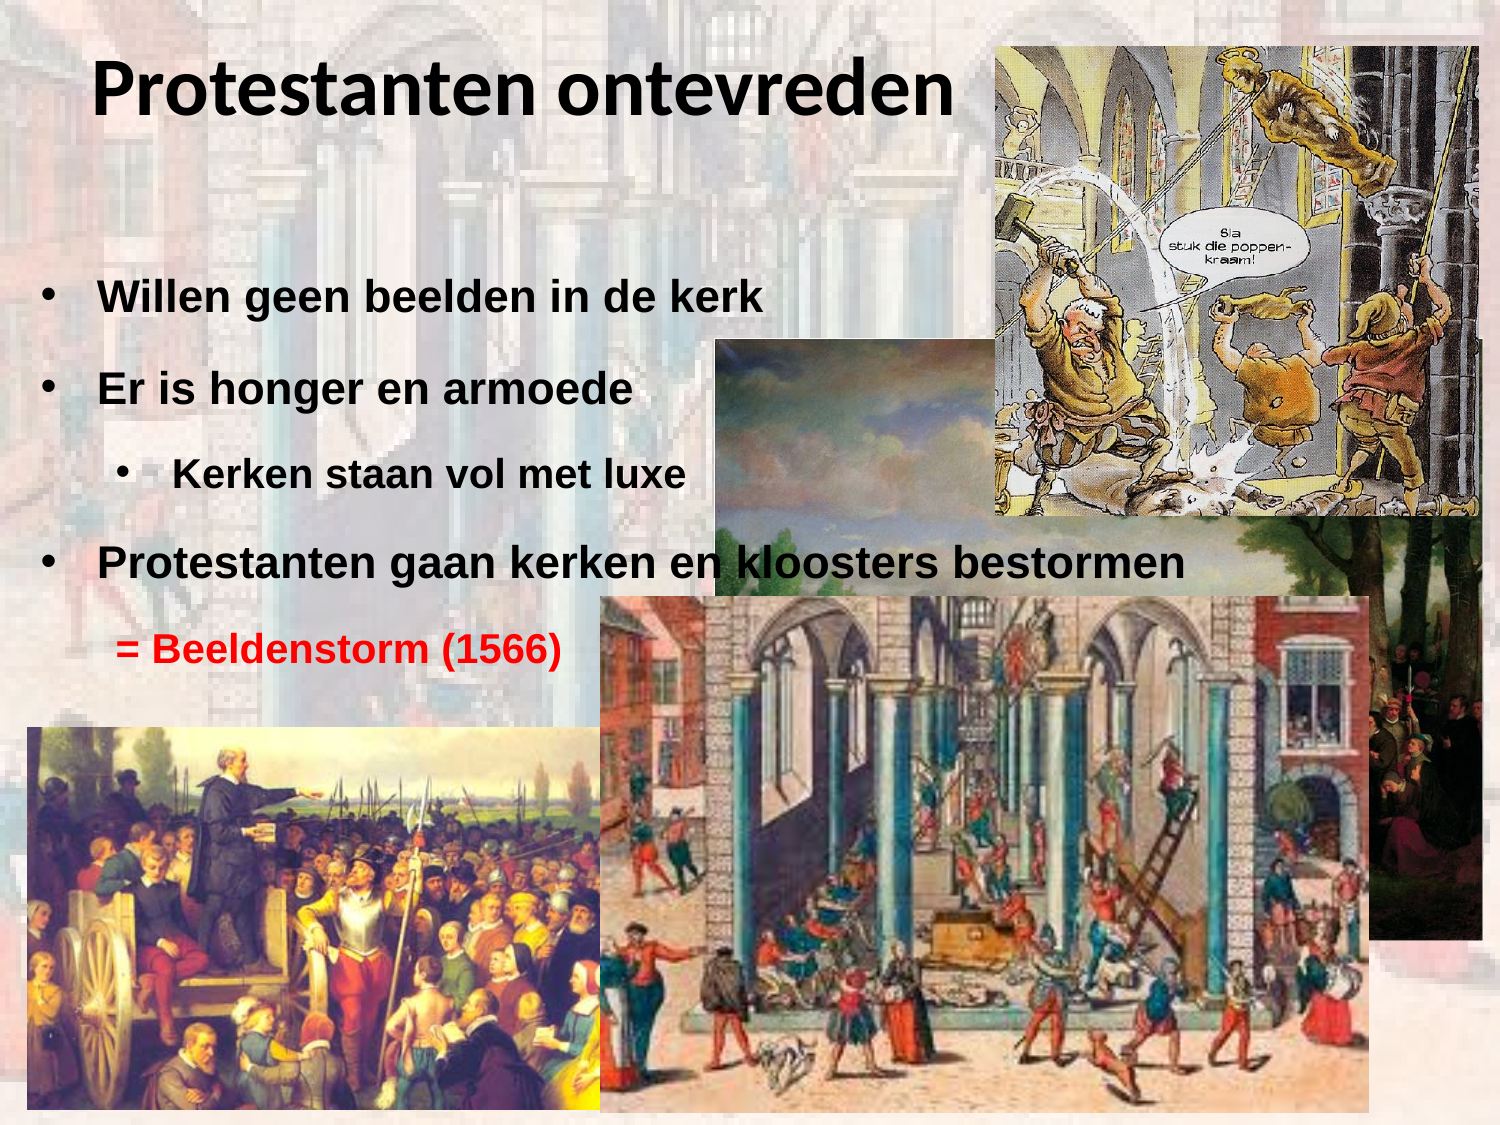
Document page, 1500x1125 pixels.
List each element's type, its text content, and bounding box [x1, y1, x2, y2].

list Willen geen beelden in de kerk Er is honger en armoede Kerken staan vol met luxe Protestanten gaan kerken en kloosters bestormen = Beeldenstorm (1566) [25, 231, 990, 728]
picture [27, 46, 1483, 1113]
title Protestanten ontevreden [76, 46, 993, 140]
